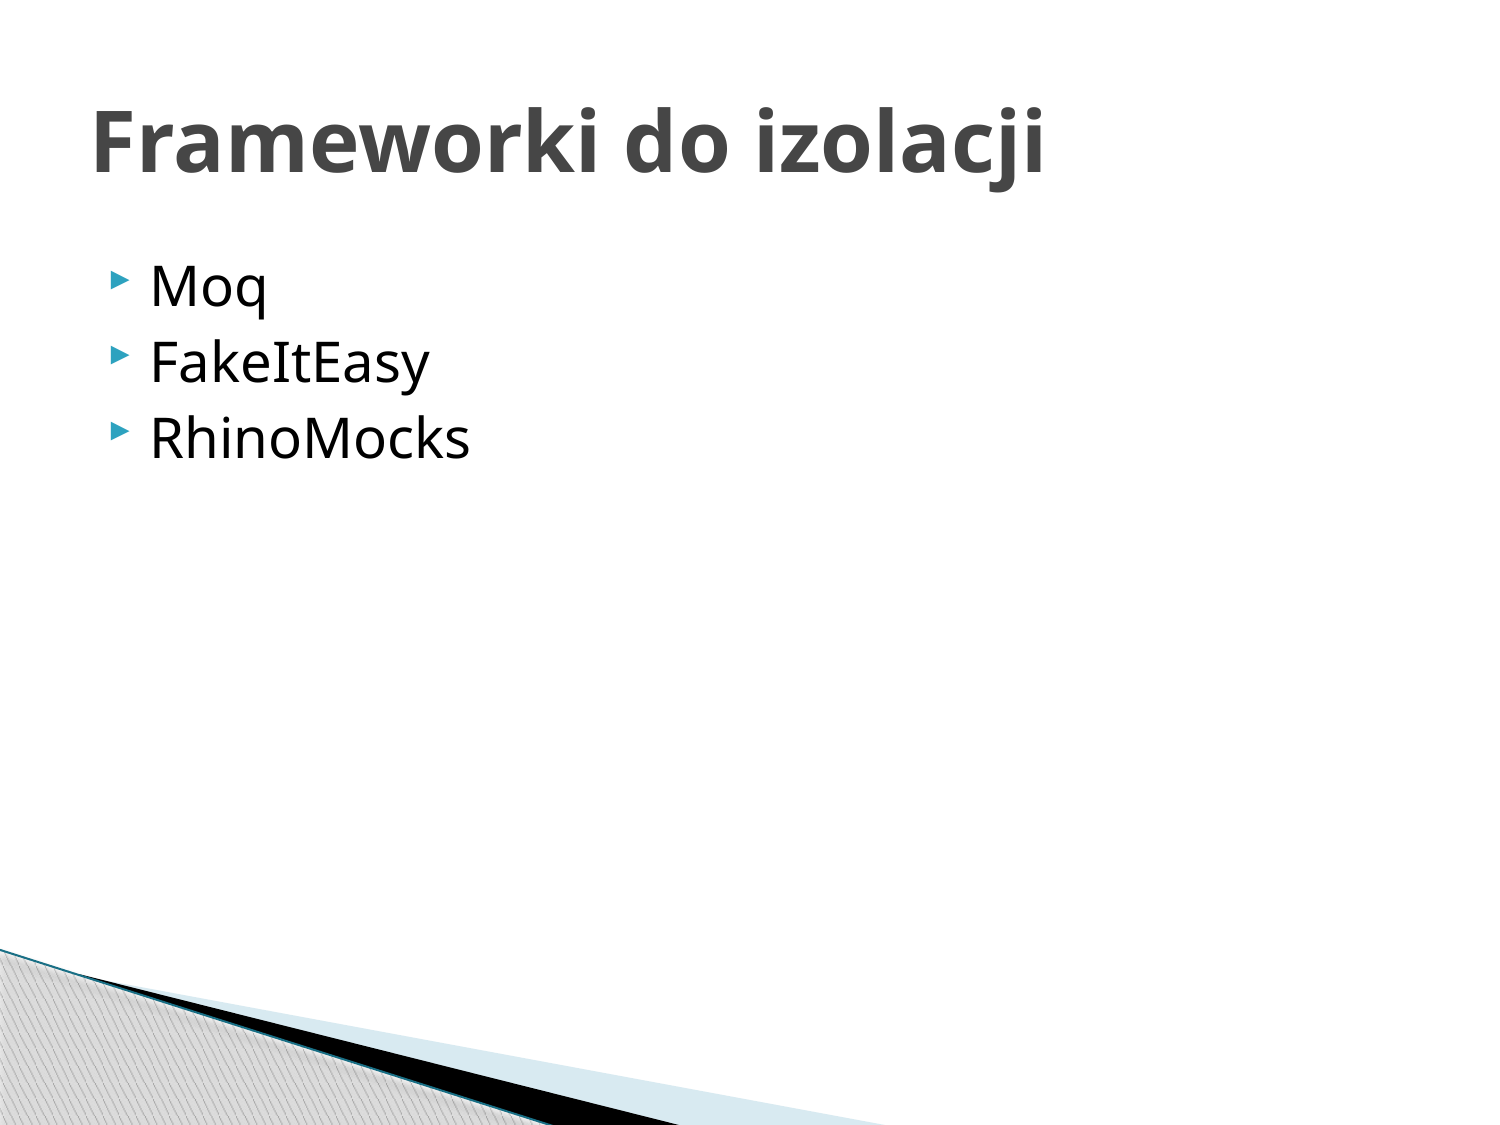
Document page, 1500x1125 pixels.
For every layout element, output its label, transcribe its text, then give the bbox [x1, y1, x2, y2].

list Moq FakeItEasy RhinoMocks [75, 243, 1425, 986]
title Frameworki do izolacji [75, 45, 1425, 233]
